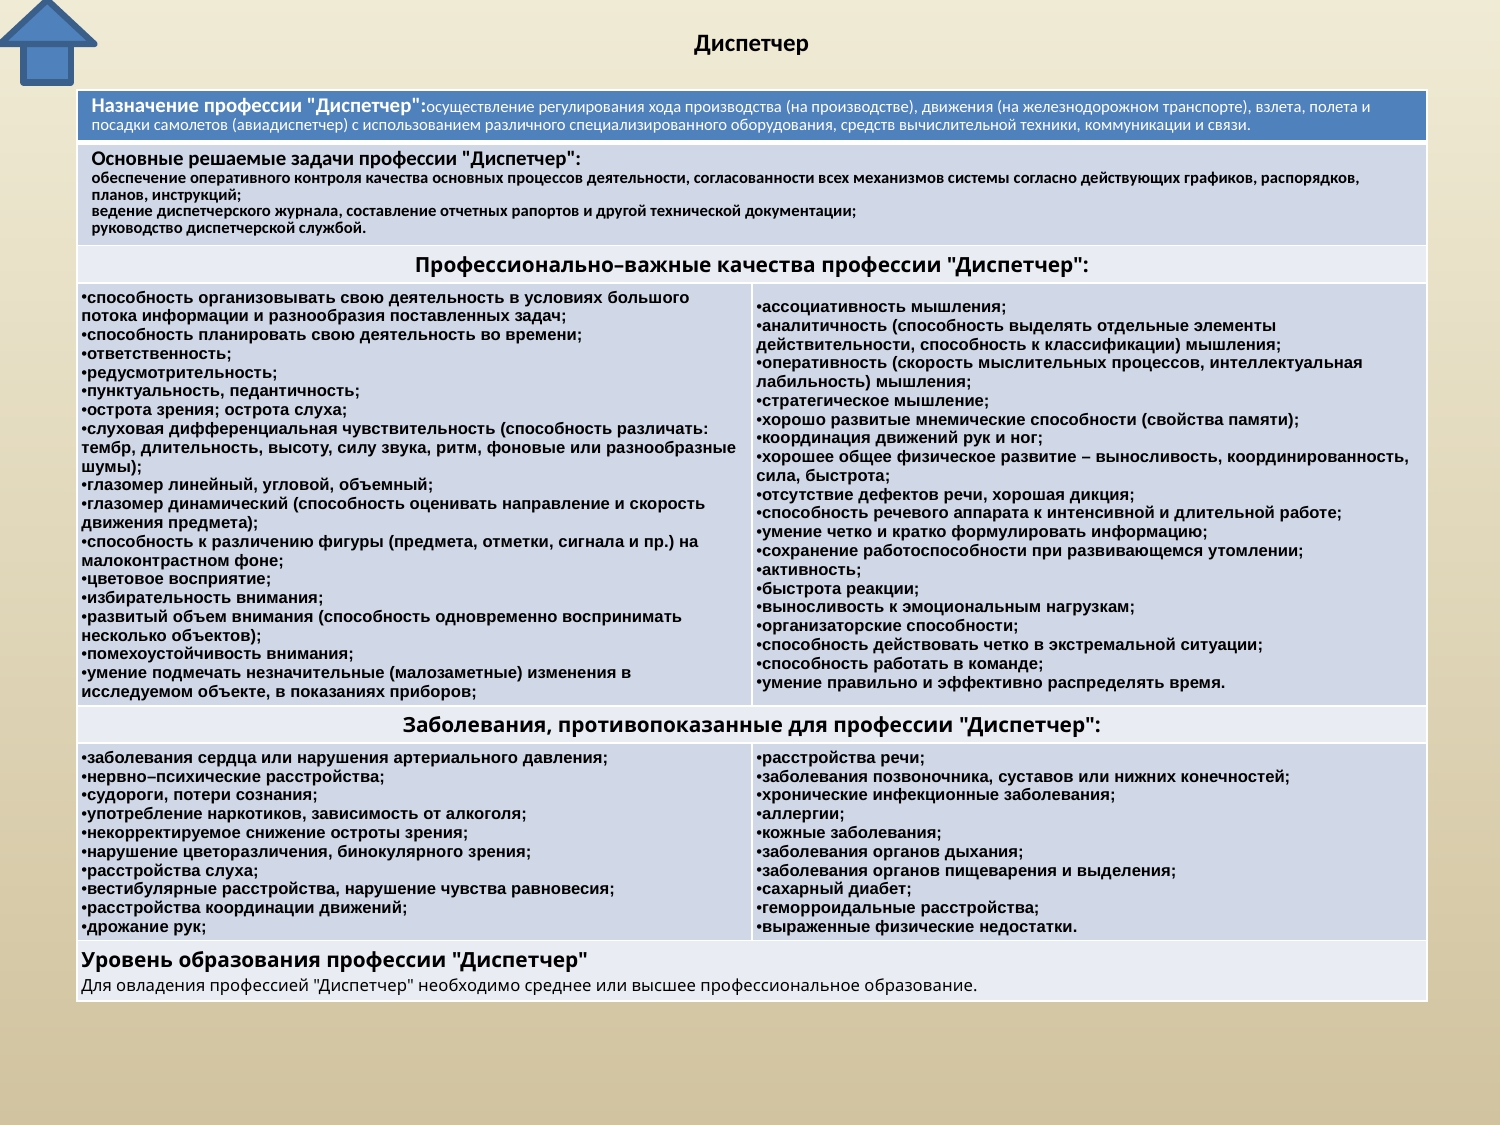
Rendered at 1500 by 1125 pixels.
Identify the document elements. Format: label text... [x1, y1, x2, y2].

table_cell Основные решаемые задачи профессии "Диспетчер": обеспечение оперативного контроля качества основных процессов деятельности, согласованности всех механизмов системы согласно действующих графиков, распорядков, планов, инструкций; ведение диспетчерского журнала, составление отчетных рапортов и другой технической документации; руководство диспетчерской службой. [78, 145, 1426, 245]
table_cell Профессионально–важные качества профессии "Диспетчер": [78, 246, 1426, 282]
table_cell ассоциативность мышления; аналитичность (способность выделять отдельные элементы действительности, способность к классификации) мышления; оперативность (скорость мыслительных процессов, интеллектуальная лабильность) мышления; стратегическое мышление; хорошо развитые мнемические способности (свойства памяти); координация движений рук и ног; хорошее общее физическое развитие – выносливость, координированность, сила, быстрота; отсутствие дефектов речи, хорошая дикция; способность речевого аппарата к интенсивной и длительной работе; умение четко и кратко формулировать информацию; сохранение работоспособности при развивающемся утомлении; активность; быстрота реакции; выносливость к эмоциональным нагрузкам; организаторские способности; способность действовать четко в экстремальной ситуации; способность работать в команде; умение правильно и эффективно распределять время. [753, 284, 1426, 705]
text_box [1, 1, 93, 81]
table_header Назначение профессии "Диспетчер":осуществление регулирования хода производства (на производстве), движения (на железнодорожном транспорте), взлета, полета и посадки самолетов (авиадиспетчер) с использованием различного специализированного оборудования, средств вычислительной техники, коммуникации и связи. [78, 91, 1426, 140]
title Диспетчер [101, 0, 1427, 84]
table_cell Заболевания, противопоказанные для профессии "Диспетчер": [78, 707, 1426, 742]
table_cell Уровень образования профессии "Диспетчер" Для овладения профессией "Диспетчер" необходимо среднее или высшее профессиональное образование. [78, 941, 1426, 1000]
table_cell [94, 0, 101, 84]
table_cell расстройства речи; заболевания позвоночника, суставов или нижних конечностей; хронические инфекционные заболевания; аллергии; кожные заболевания; заболевания органов дыхания; заболевания органов пищеварения и выделения; сахарный диабет; геморроидальные расстройства; выраженные физические недостатки. [753, 744, 1426, 940]
table_cell способность организовывать свою деятельность в условиях большого потока информации и разнообразия поставленных задач; способность планировать свою деятельность во времени; ответственность; редусмотрительность; пунктуальность, педантичность; острота зрения; острота слуха; слуховая дифференциальная чувствительность (способность различать: тембр, длительность, высоту, силу звука, ритм, фоновые или разнообразные шумы); глазомер линейный, угловой, объемный; глазомер динамический (способность оценивать направление и скорость движения предмета); способность к различению фигуры (предмета, отметки, сигнала и пр.) на малоконтрастном фоне; цветовое восприятие; избирательность внимания; развитый объем внимания (способность одновременно воспринимать несколько объектов); помехоустойчивость внимания; умение подмечать незначительные (малозаметные) изменения в исследуемом объекте, в показаниях приборов; [78, 284, 751, 705]
table_cell заболевания сердца или нарушения артериального давления; нервно–психические расстройства; судороги, потери сознания; употребление наркотиков, зависимость от алкоголя; некорректируемое снижение остроты зрения; нарушение цветоразличения, бинокулярного зрения; расстройства слуха; вестибулярные расстройства, нарушение чувства равновесия; расстройства координации движений; дрожание рук; [78, 744, 751, 940]
